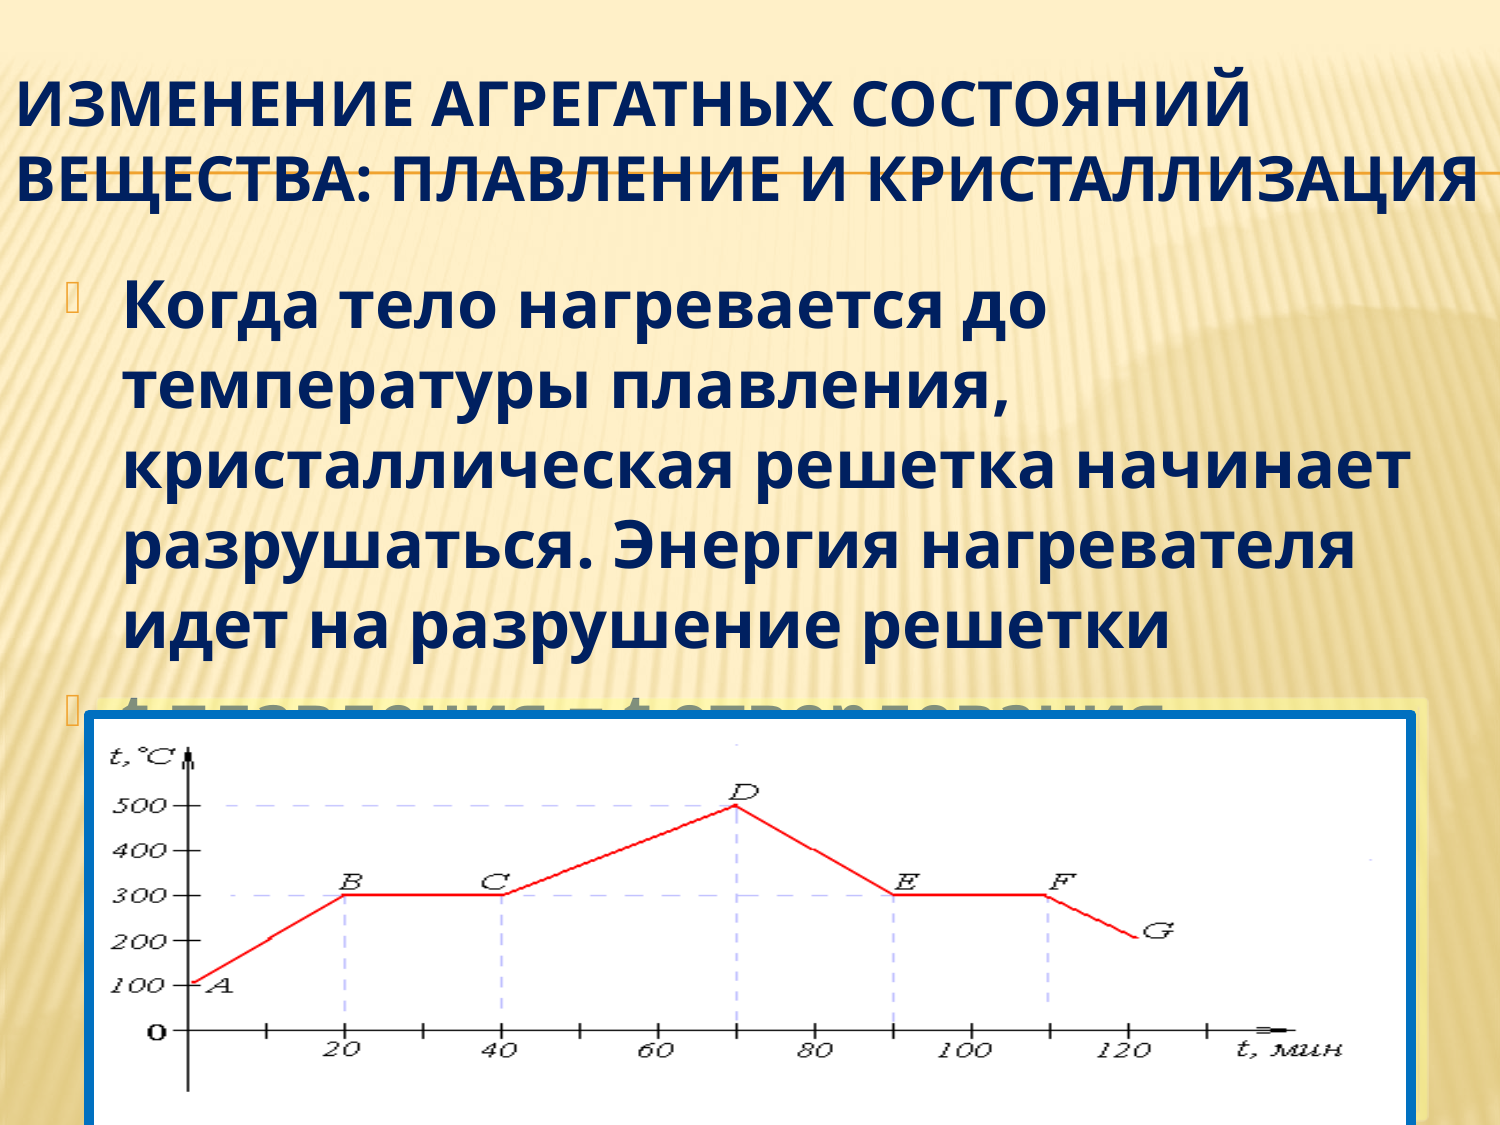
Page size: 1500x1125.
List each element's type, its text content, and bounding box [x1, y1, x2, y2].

title Изменение агрегатных состояний вещества: плавление и кристаллизация [0, 45, 1500, 233]
list Когда тело нагревается до температуры плавления, кристаллическая решетка начинает разрушаться. Энергия нагревателя идет на разрушение решетки t плавления = t отвердевания [50, 254, 1475, 998]
picture [93, 718, 1407, 1125]
